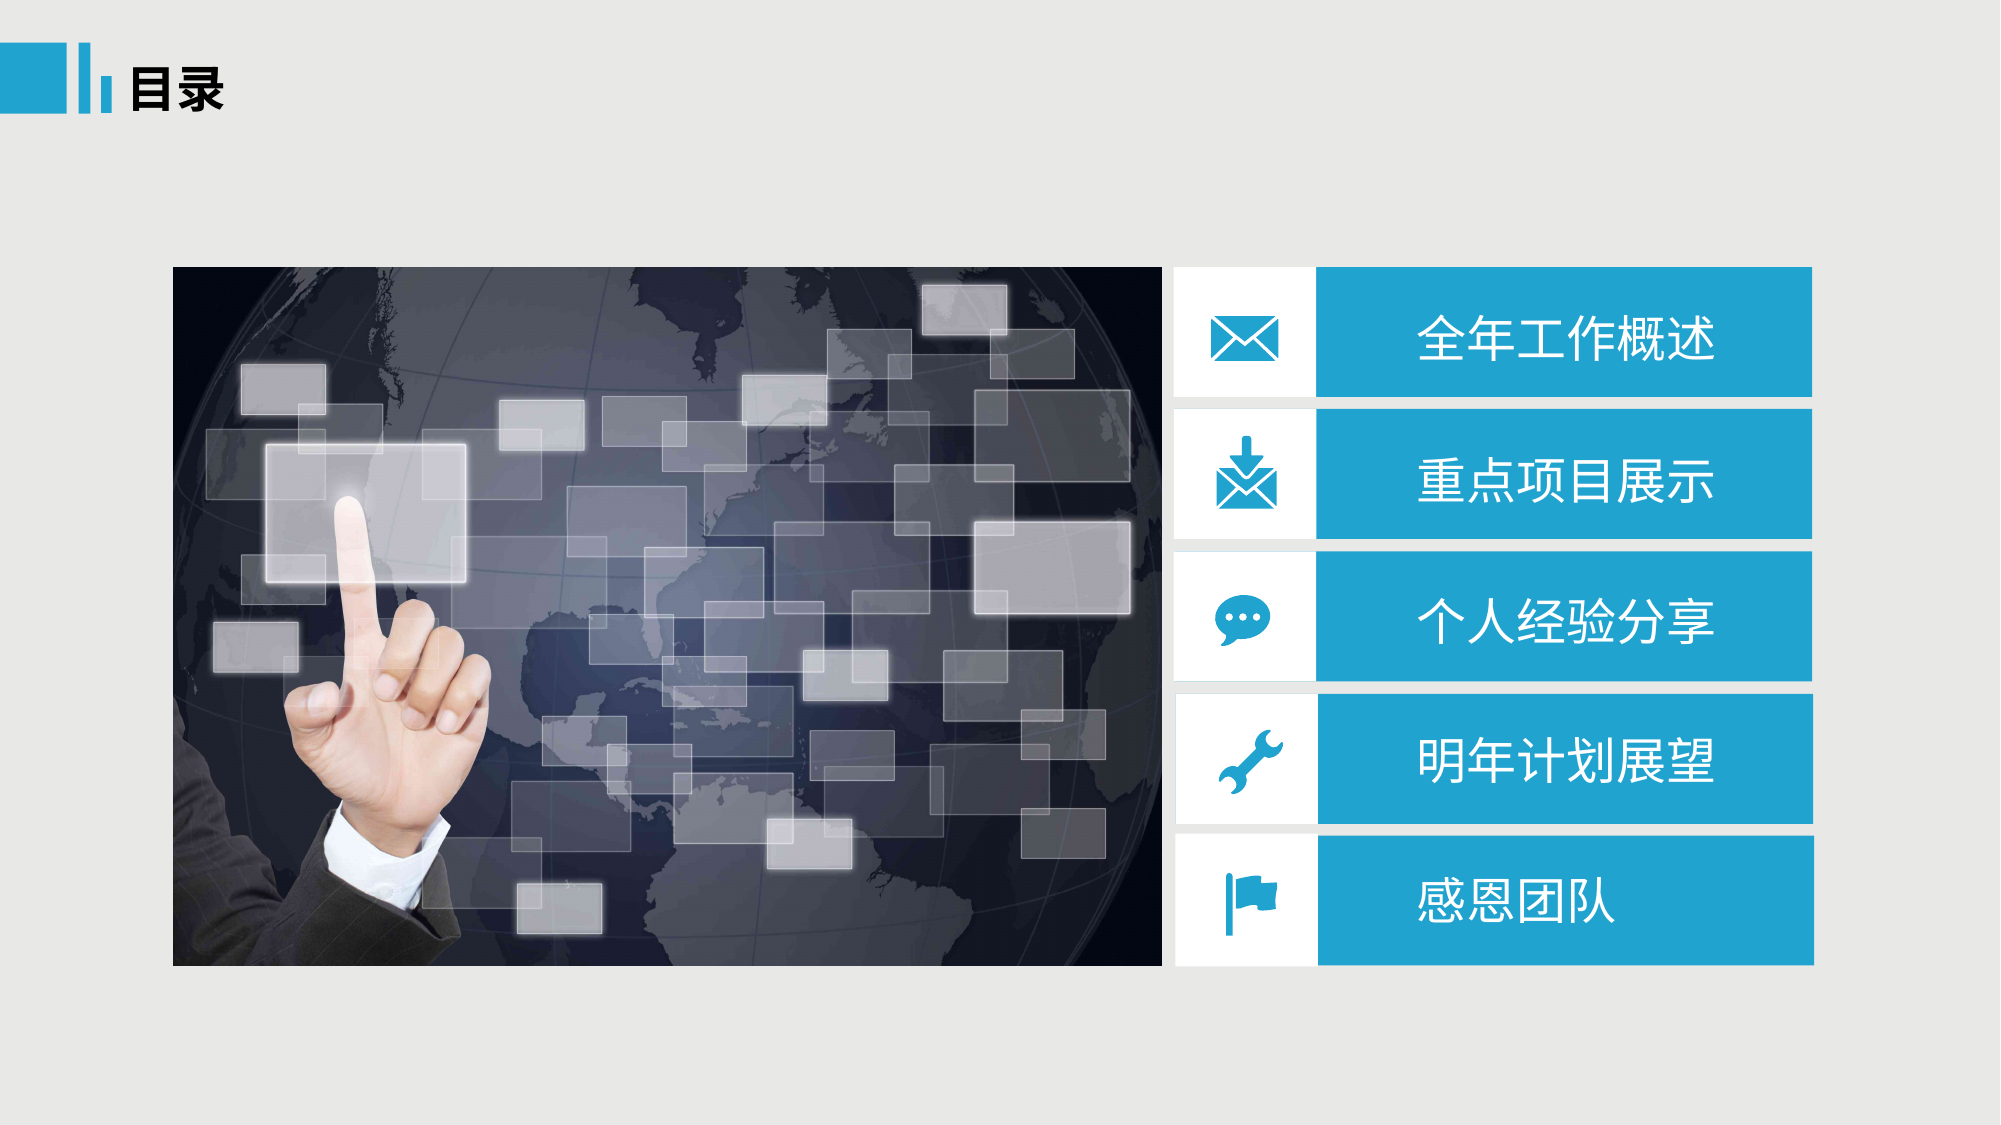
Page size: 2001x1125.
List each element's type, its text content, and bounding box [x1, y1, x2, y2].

text_box [1218, 729, 1284, 795]
picture [172, 266, 1162, 966]
text_box 个人经验分享 [1401, 582, 1745, 658]
text_box [99, 74, 111, 115]
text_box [1216, 435, 1277, 509]
text_box [1319, 692, 1815, 826]
text_box [1318, 549, 1814, 683]
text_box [1225, 872, 1279, 936]
text_box [1173, 692, 1320, 826]
text_box [1171, 549, 1318, 683]
text_box [1215, 595, 1271, 646]
text_box [1318, 407, 1814, 541]
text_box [1210, 315, 1279, 362]
text_box 目录 [111, 49, 256, 125]
text_box 全年工作概述 [1401, 300, 1745, 376]
text_box 明年计划展望 [1401, 721, 1745, 797]
text_box [1320, 834, 1816, 968]
text_box [1172, 407, 1318, 541]
text_box 重点项目展示 [1401, 441, 1745, 517]
text_box [77, 41, 92, 116]
text_box [1173, 831, 1320, 968]
text_box 感恩团队 [1401, 862, 1745, 937]
text_box [0, 41, 69, 116]
text_box [1171, 265, 1318, 399]
text_box [1318, 265, 1814, 399]
